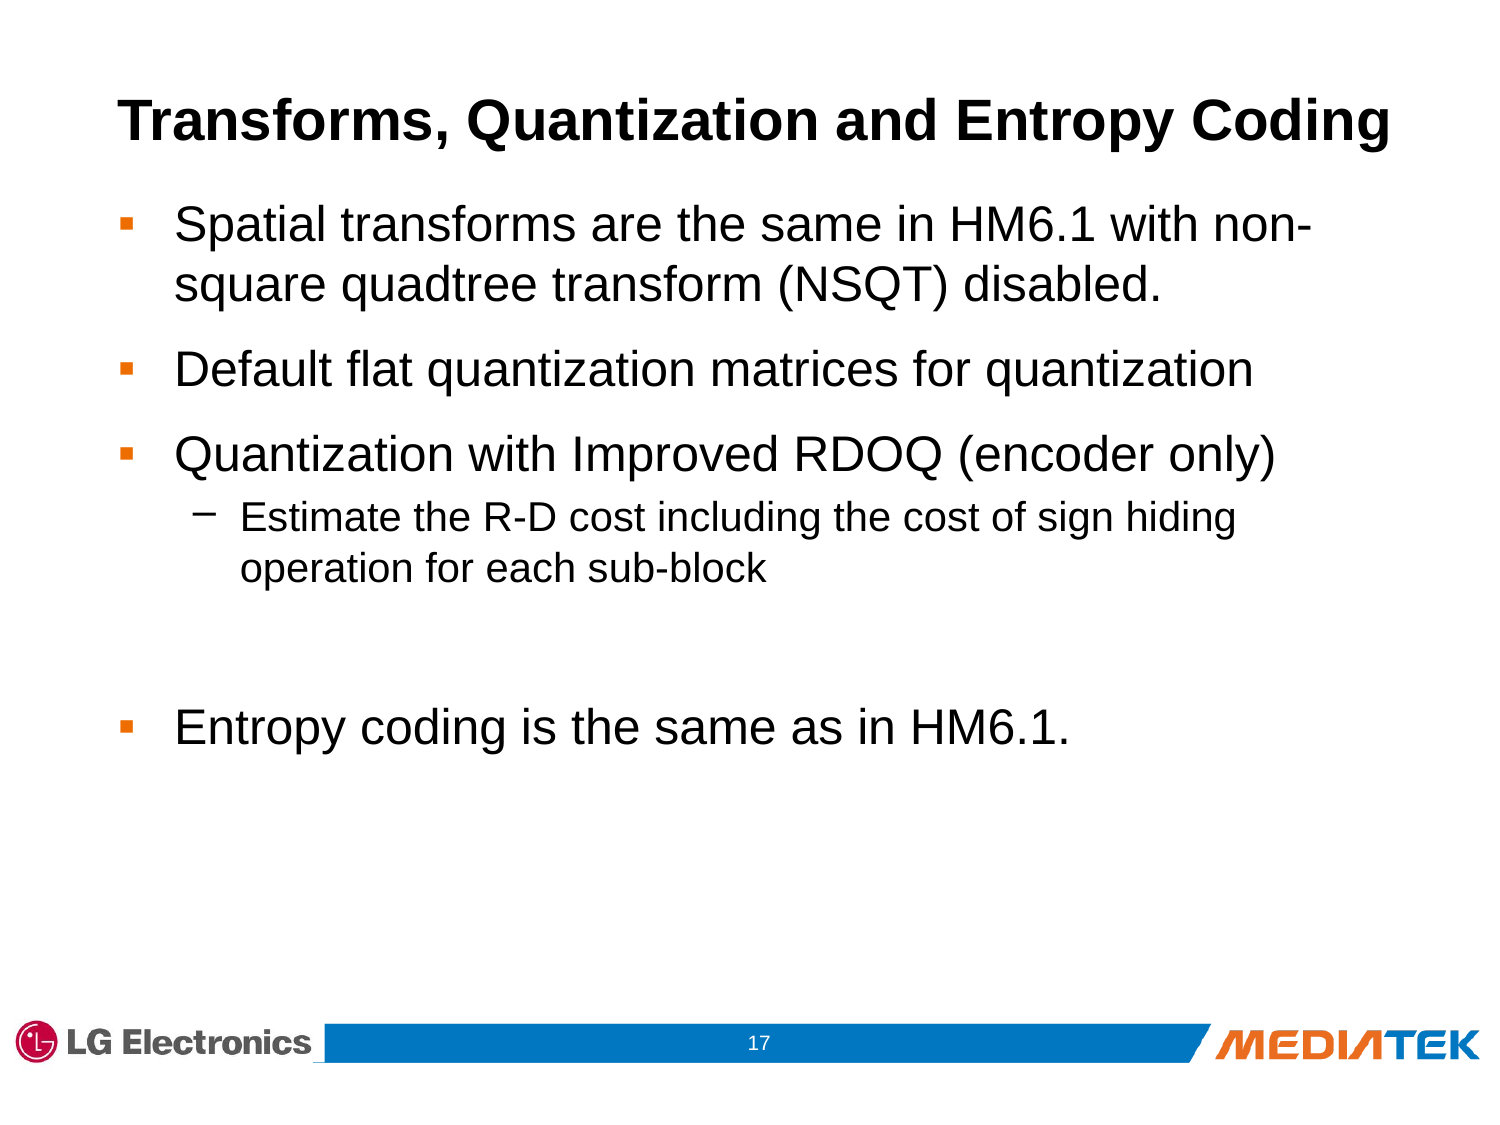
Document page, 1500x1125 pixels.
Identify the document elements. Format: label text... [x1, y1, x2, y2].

list Spatial transforms are the same in HM6.1 with non-square quadtree transform (NSQT) disabled. Default flat quantization matrices for quantization Quantization with Improved RDOQ (encoder only) Estimate the R-D cost including the cost of sign hiding operation for each sub-block Entropy coding is the same as in HM6.1. [102, 184, 1425, 998]
title Transforms, Quantization and Entropy Coding [101, 62, 1425, 172]
picture [798, 1023, 1480, 1063]
slide_number 16 [720, 1022, 798, 1090]
picture [13, 1008, 313, 1075]
picture [325, 1023, 720, 1063]
